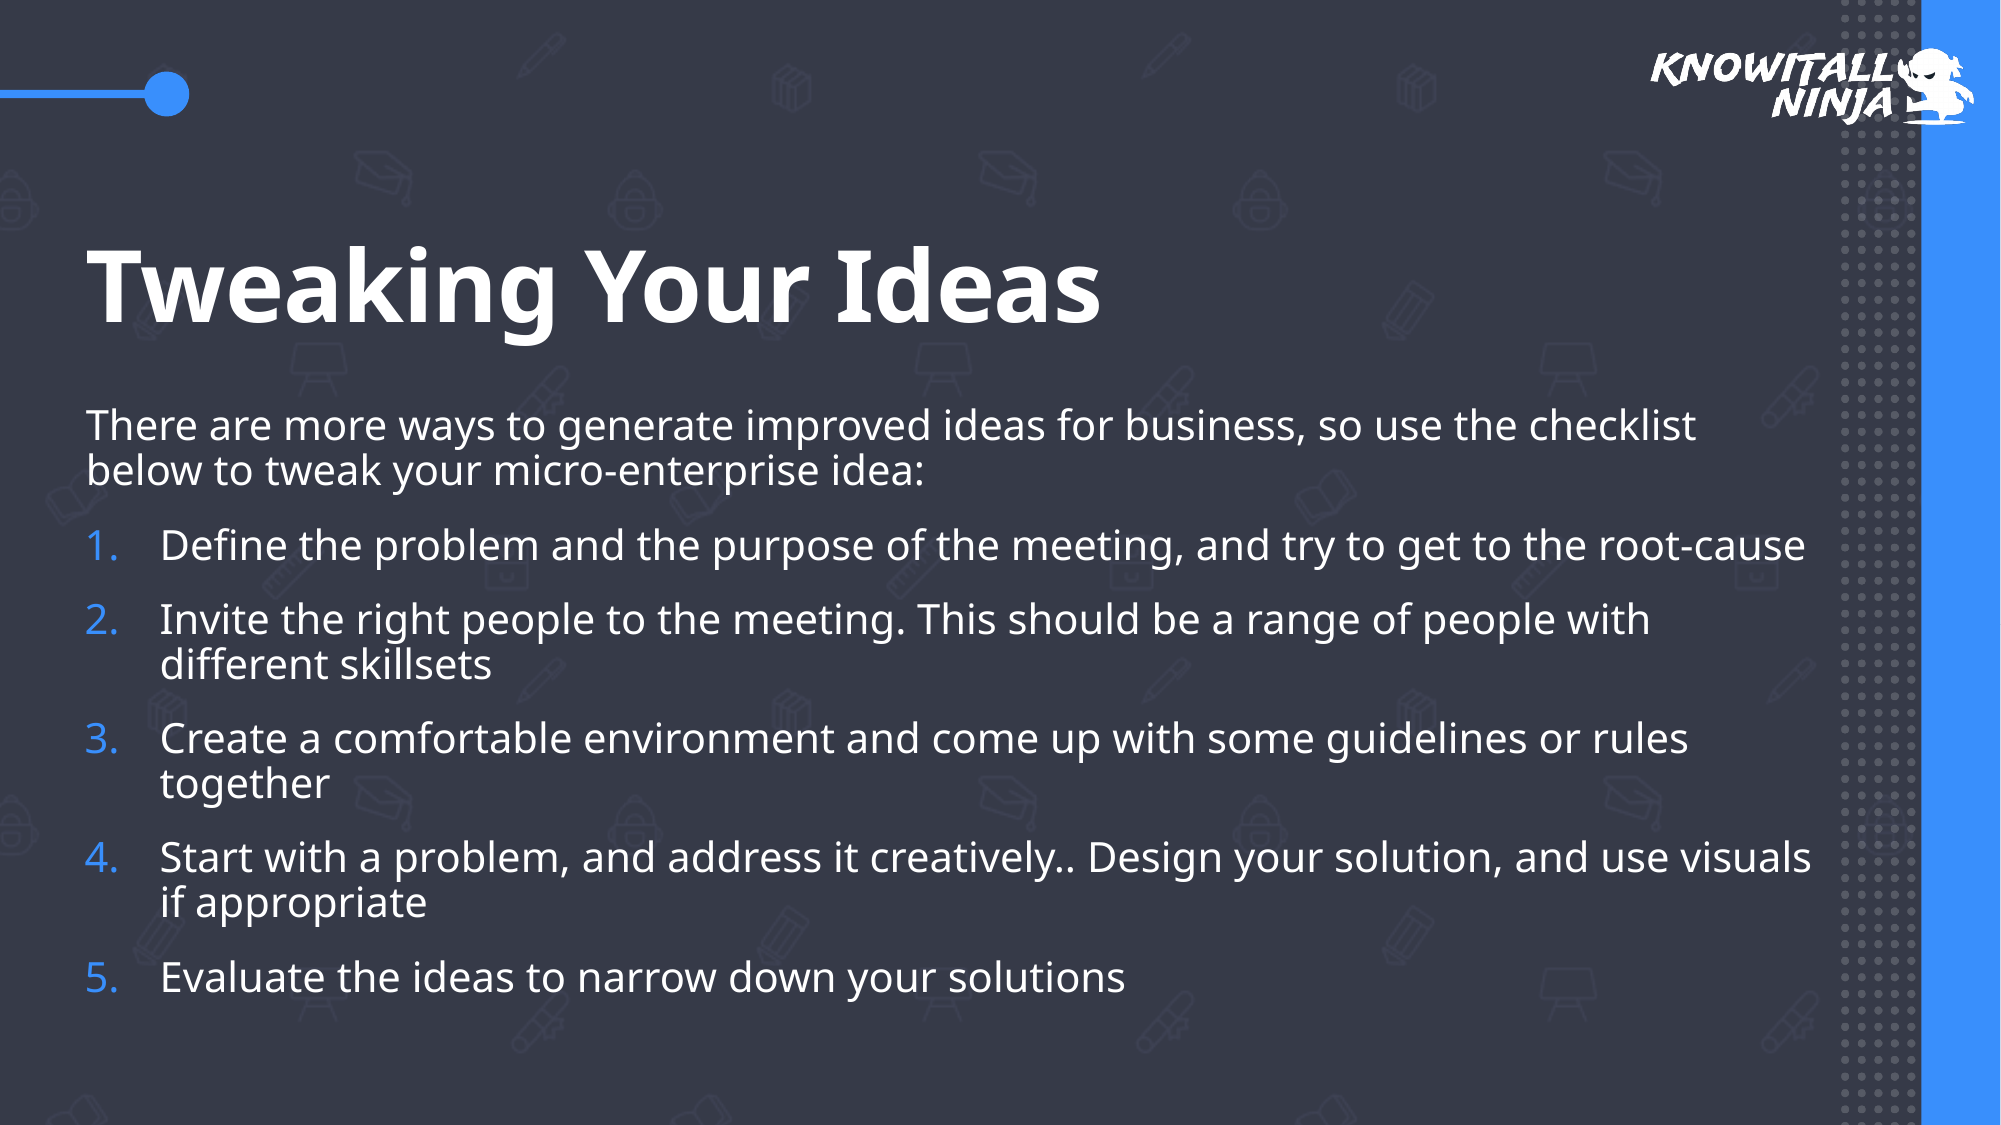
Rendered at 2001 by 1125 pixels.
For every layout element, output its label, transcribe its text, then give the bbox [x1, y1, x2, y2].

picture [0, 0, 1974, 1125]
list There are more ways to generate improved ideas for business, so use the checklist below to tweak your micro-enterprise idea: Define the problem and the purpose of the meeting, and try to get to the root-cause Invite the right people to the meeting. This should be a range of people with different skillsets Create a comfortable environment and come up with some guidelines or rules together Start with a problem, and address it creatively.. Design your solution, and use visuals if appropriate Evaluate the ideas to narrow down your solutions [70, 397, 1825, 1090]
title Tweaking Your Ideas [70, 125, 1825, 351]
